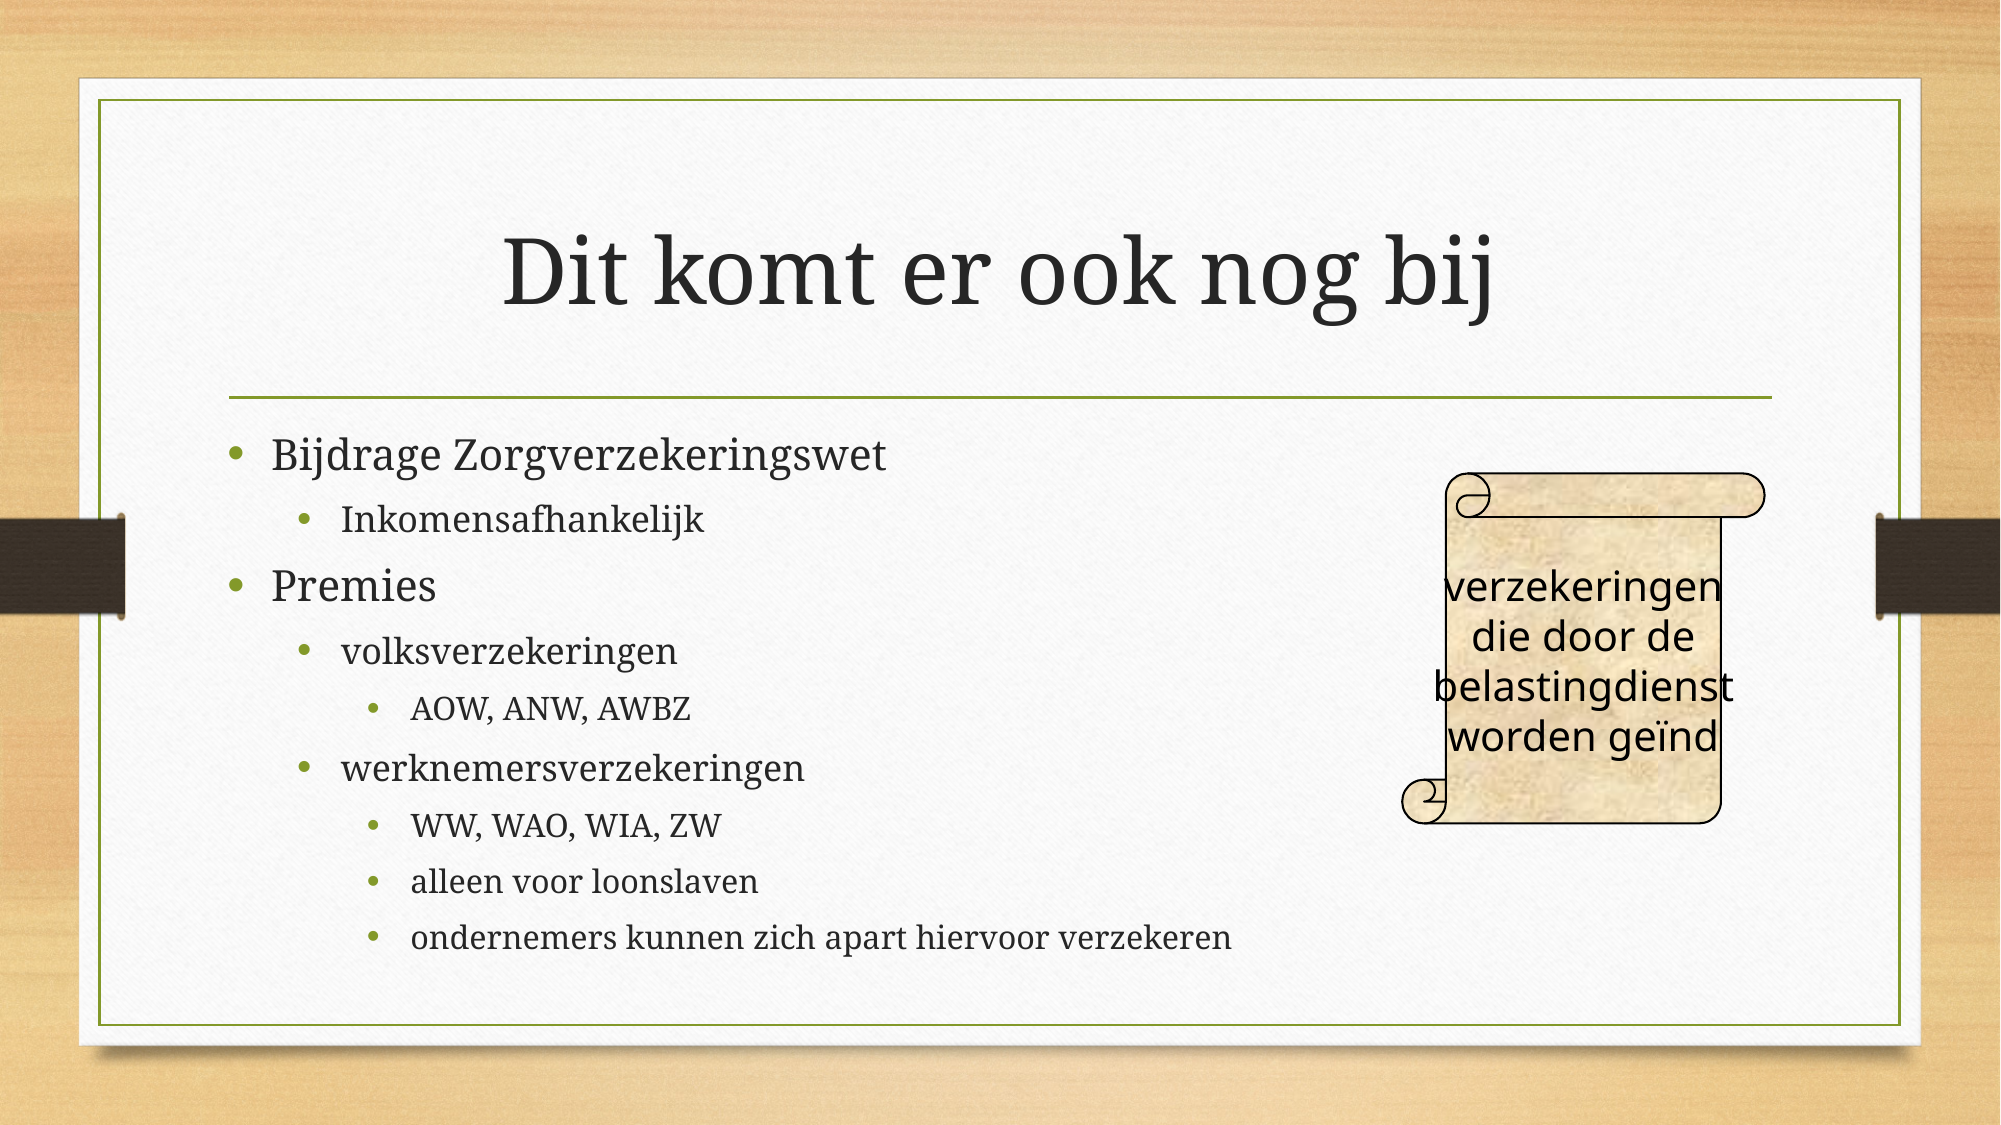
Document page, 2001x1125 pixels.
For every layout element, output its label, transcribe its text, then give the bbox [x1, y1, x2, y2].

list Bijdrage Zorgverzekeringswet Inkomensafhankelijk Premies volksverzekeringen AOW, ANW, AWBZ werknemersverzekeringen WW, WAO, WIA, ZW alleen voor loonslaven ondernemers kunnen zich apart hiervoor verzekeren [212, 419, 1788, 964]
text_box verzekeringen die door de belastingdienst worden geïnd [1402, 473, 1765, 824]
picture [0, 0, 2001, 1125]
title Dit komt er ook nog bij [212, 161, 1788, 375]
